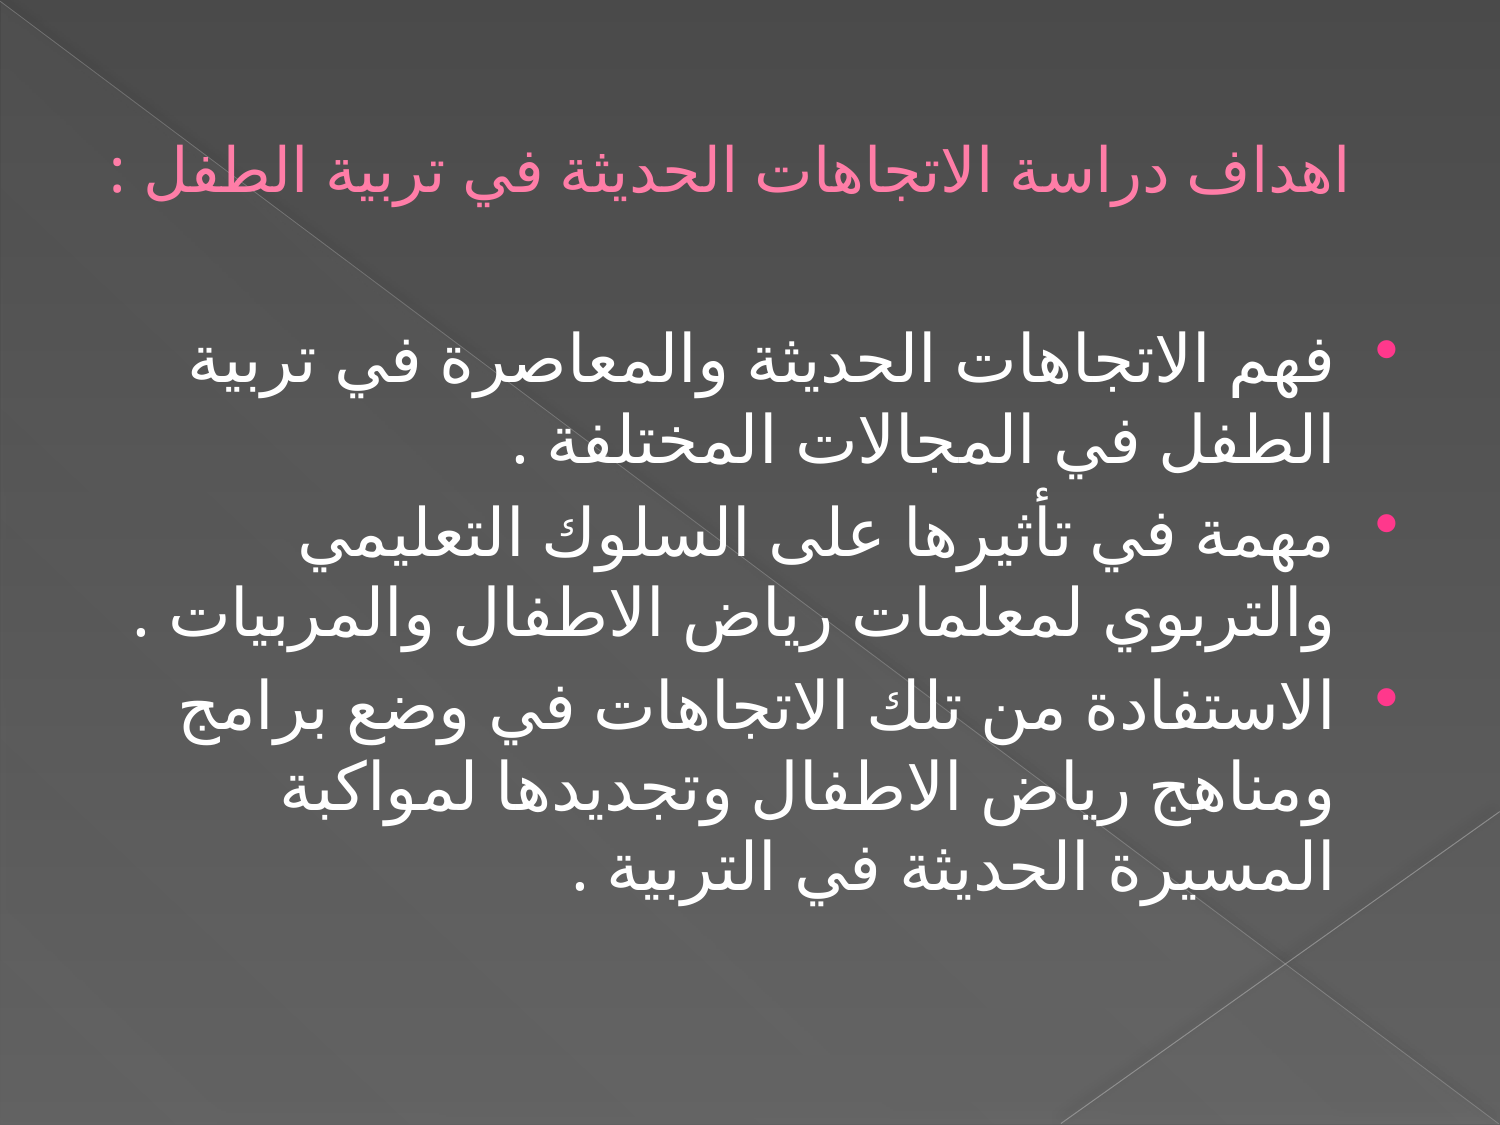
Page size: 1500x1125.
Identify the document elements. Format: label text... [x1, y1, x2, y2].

title اهداف دراسة الاتجاهات الحديثة في تربية الطفل : [76, 90, 1427, 320]
list فهم الاتجاهات الحديثة والمعاصرة في تربية الطفل في المجالات المختلفة . مهمة في تأثيرها على السلوك التعليمي والتربوي لمعلمات رياض الاطفال والمربيات . الاستفادة من تلك الاتجاهات في وضع برامج ومناهج رياض الاطفال وتجديدها لمواكبة المسيرة الحديثة في التربية . [75, 308, 1425, 1059]
